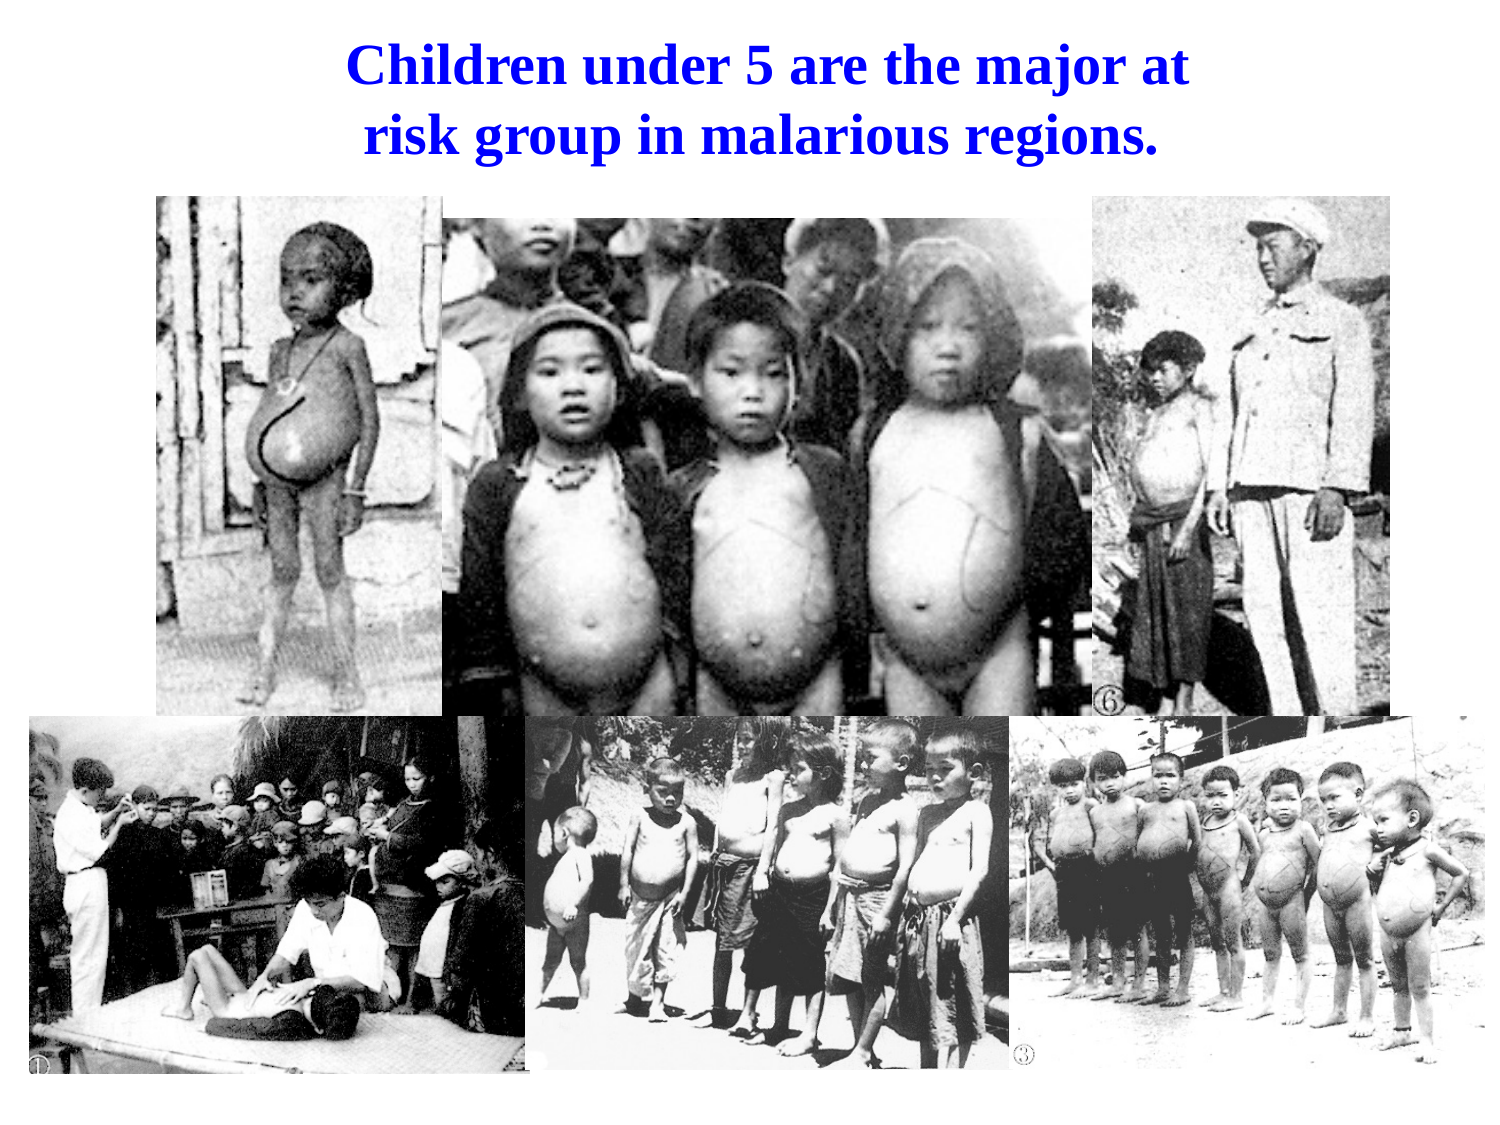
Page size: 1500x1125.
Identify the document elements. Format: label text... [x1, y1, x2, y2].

text_box Children under 5 are the major at risk group in malarious regions. [277, 18, 1259, 174]
picture [29, 196, 1486, 1074]
